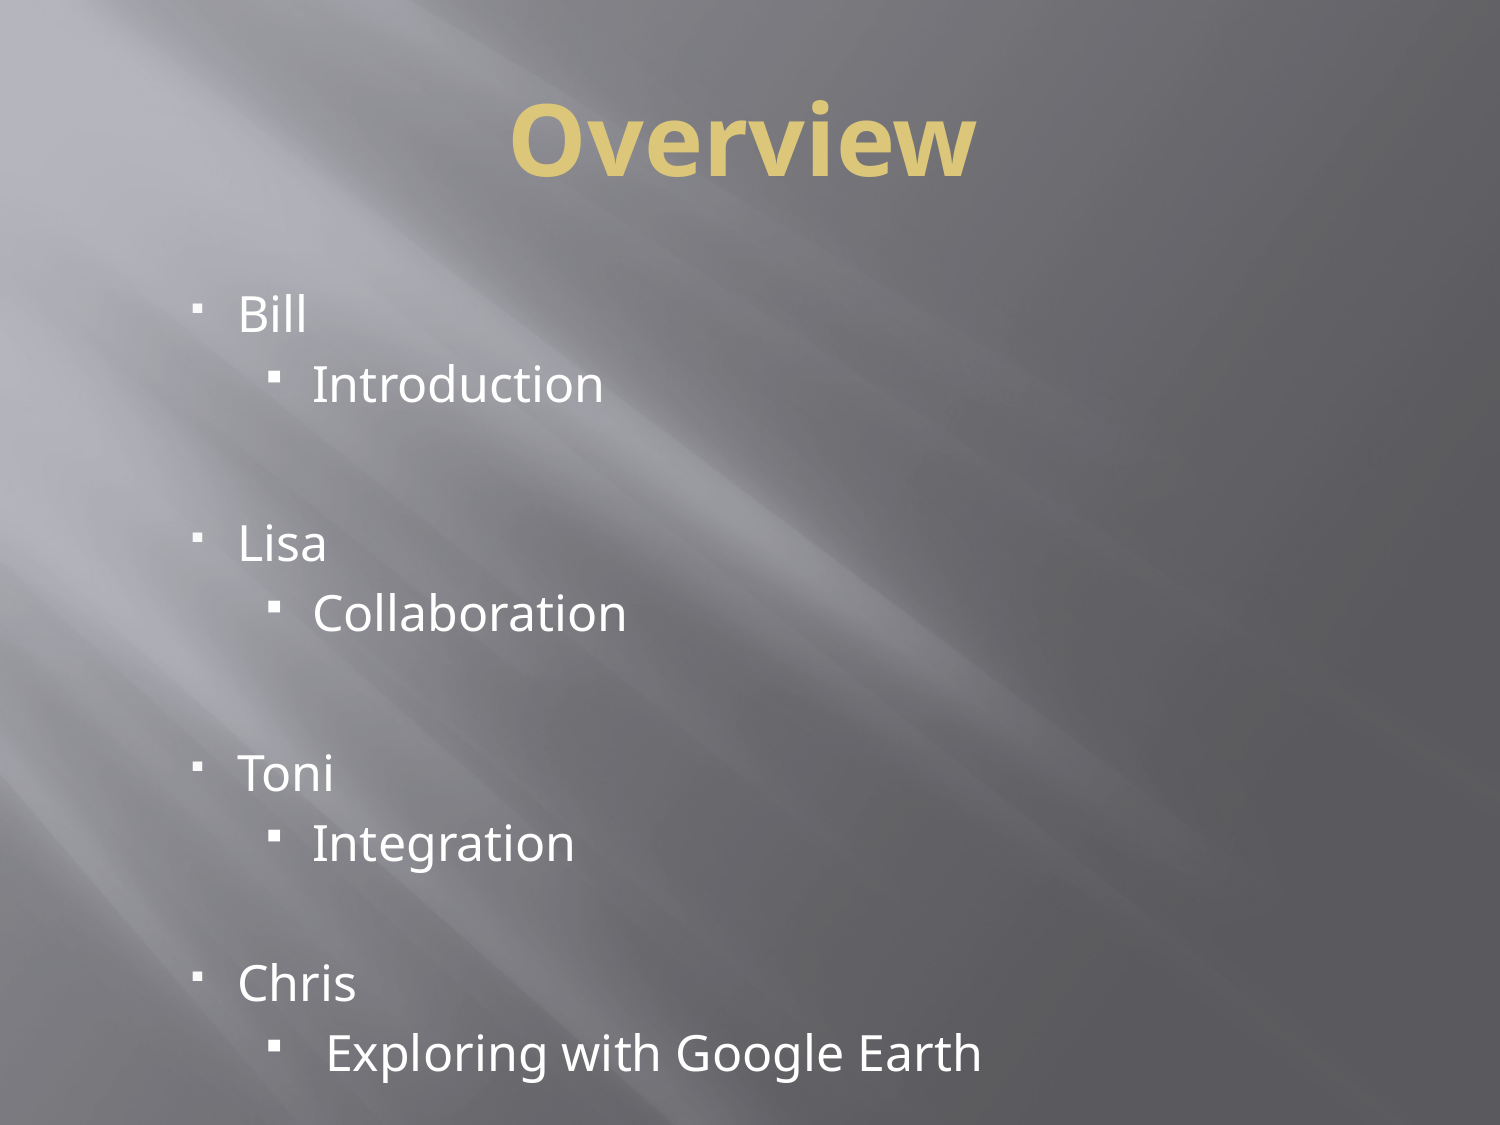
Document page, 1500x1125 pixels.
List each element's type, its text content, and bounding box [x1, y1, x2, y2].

title Overview [112, 75, 1400, 196]
list Bill Introduction Lisa Collaboration Toni Integration Chris Exploring with Google Earth [175, 275, 1450, 1125]
